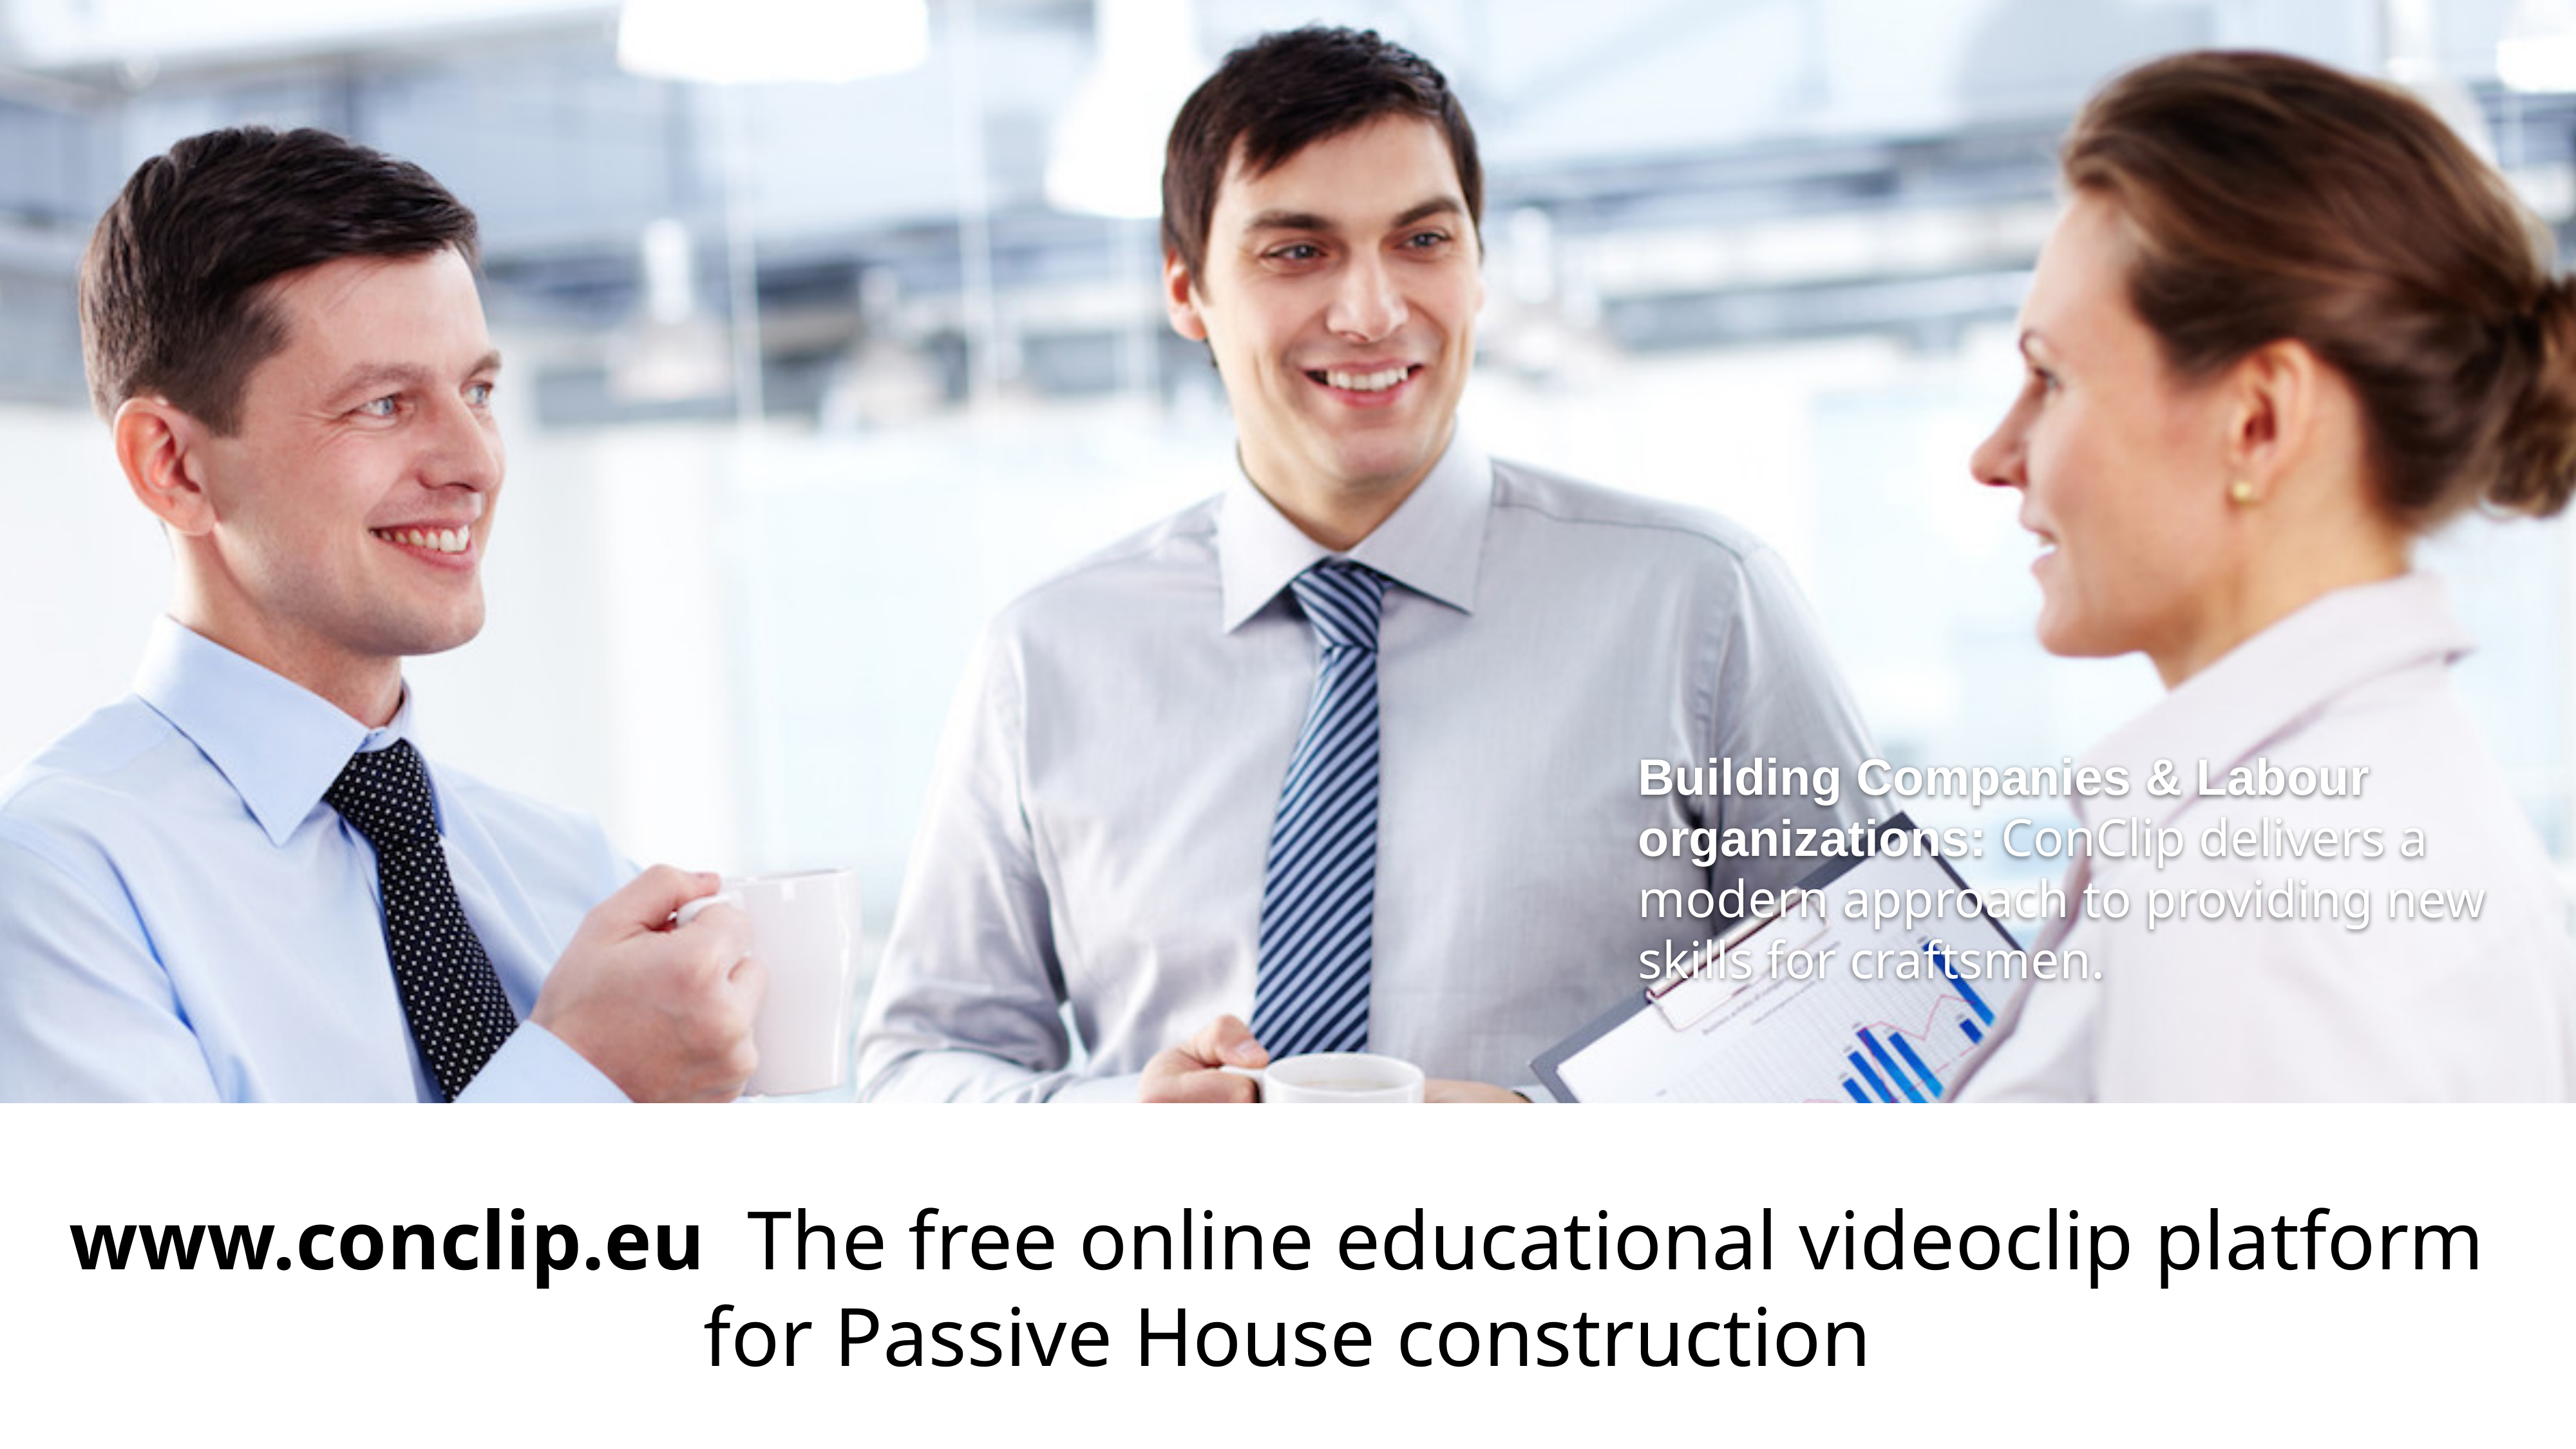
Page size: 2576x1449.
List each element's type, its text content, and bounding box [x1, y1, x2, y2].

picture [0, 0, 2576, 1104]
text_box www.conclip.eu The free online educational videoclip platform for Passive House construction [57, 1181, 2519, 1390]
